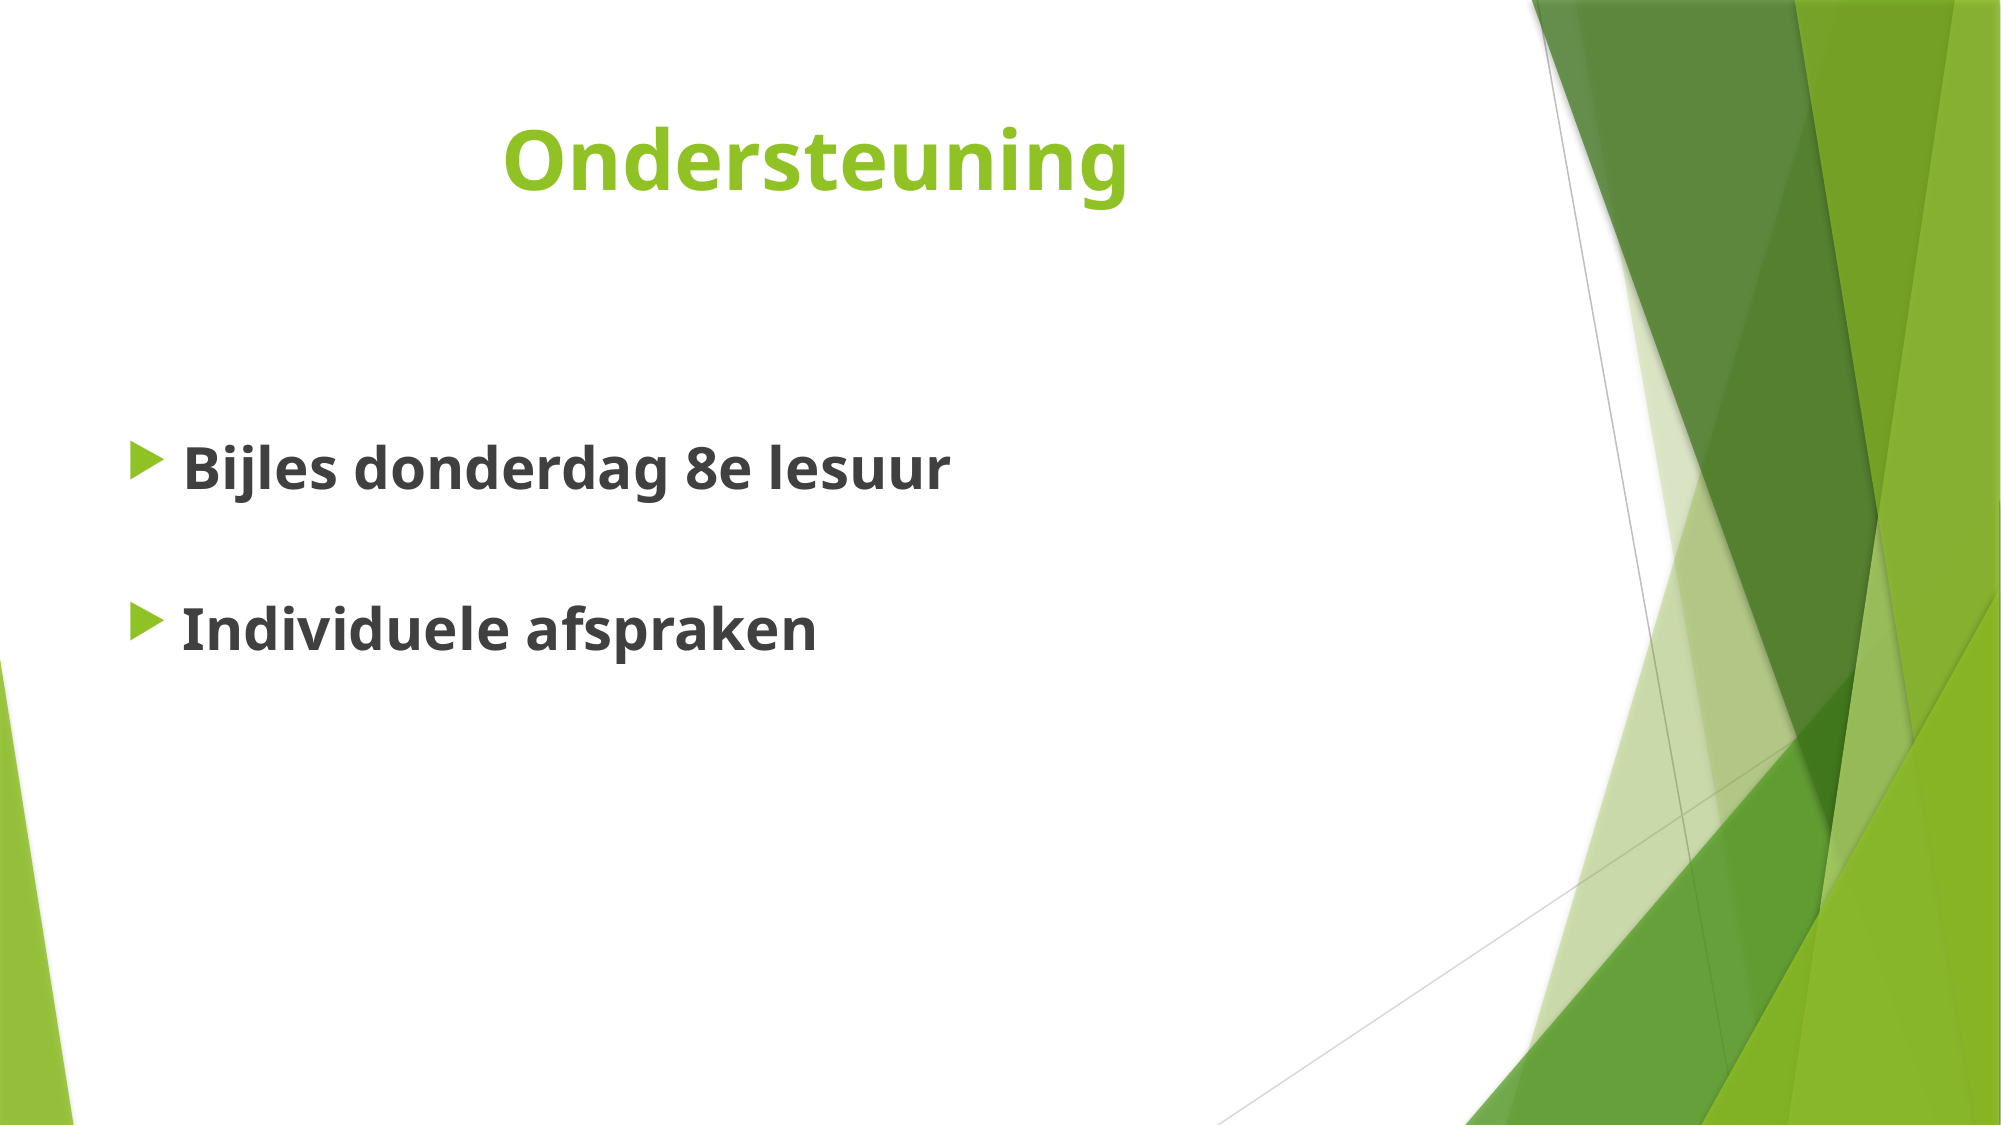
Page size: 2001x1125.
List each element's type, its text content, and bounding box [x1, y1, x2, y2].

list Bijles donderdag 8e lesuur Individuele afspraken [111, 354, 1522, 992]
title Ondersteuning [111, 99, 1522, 317]
